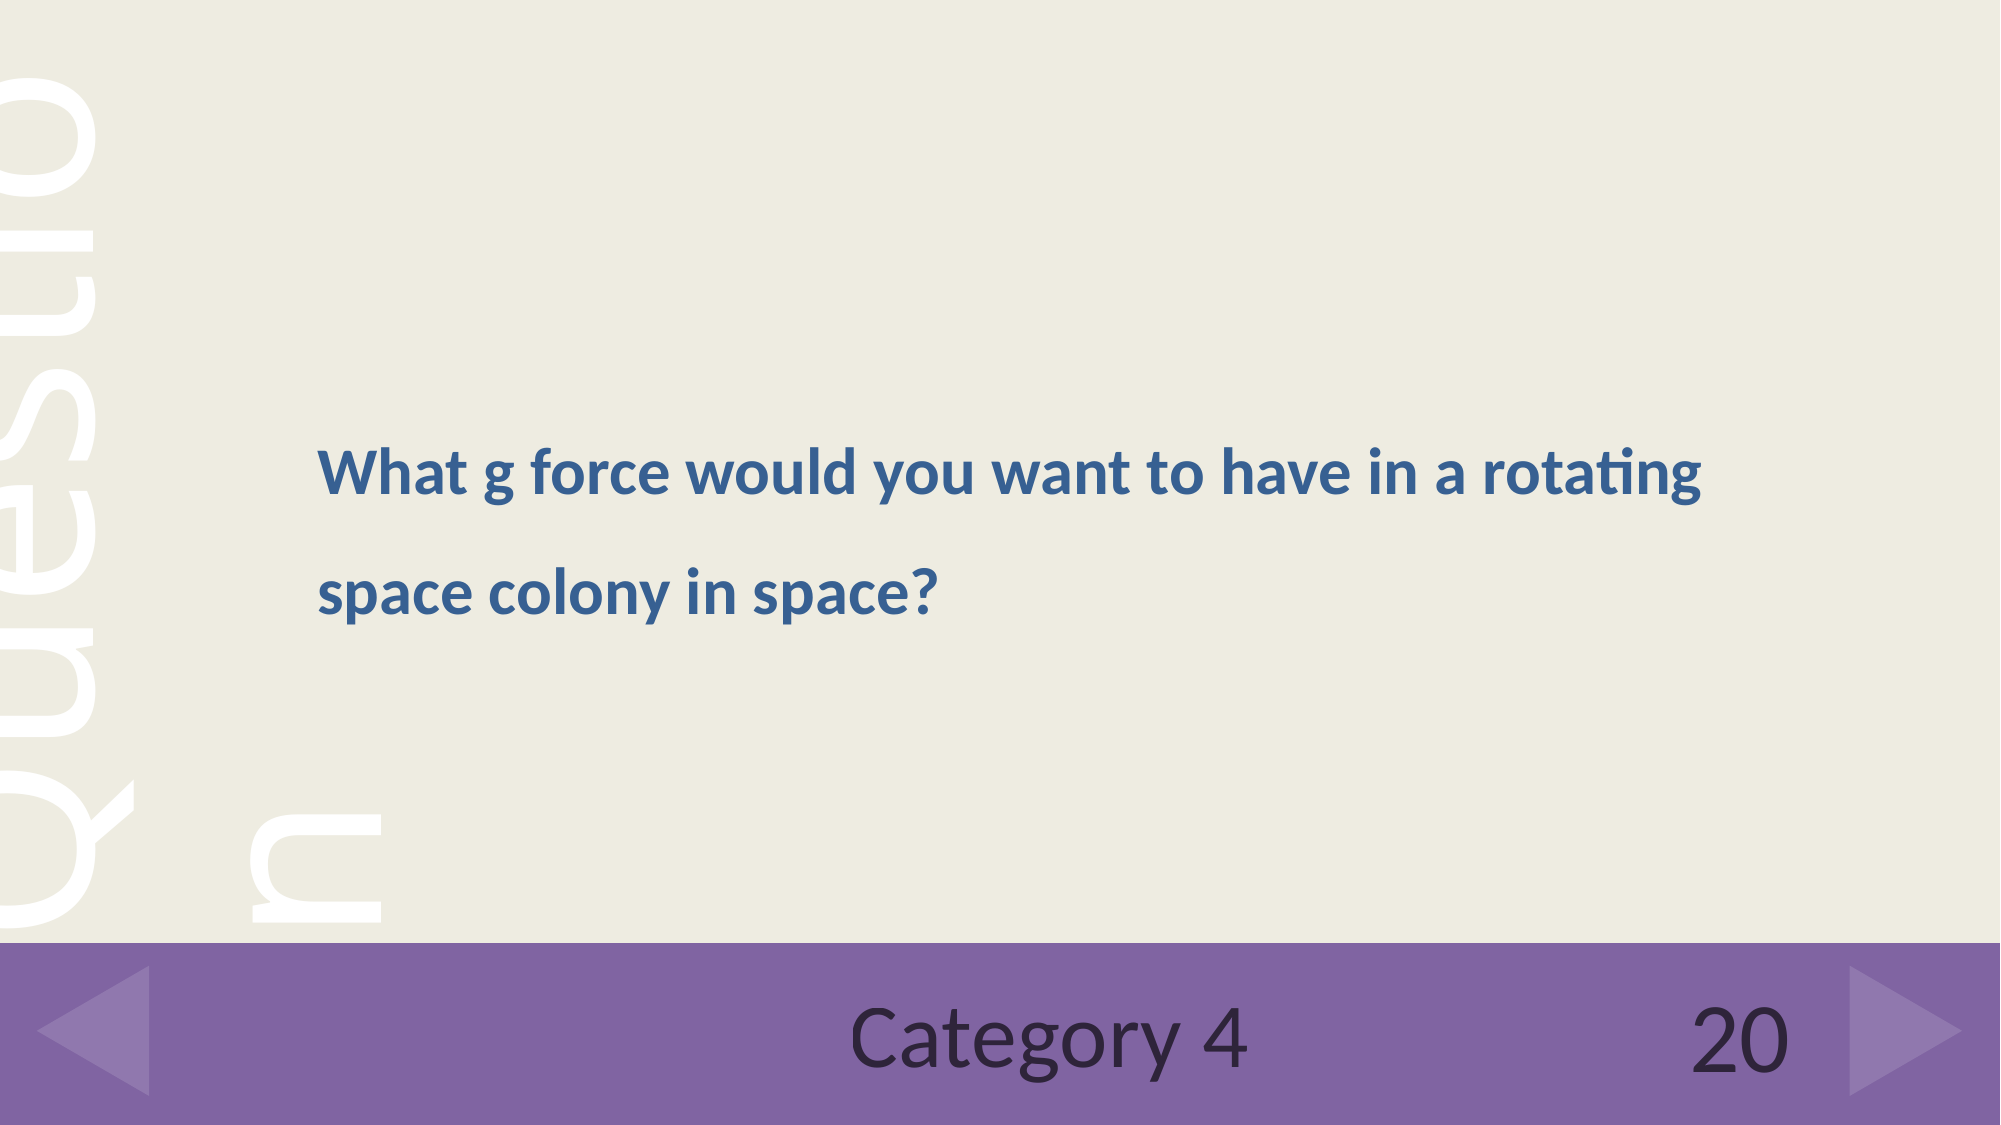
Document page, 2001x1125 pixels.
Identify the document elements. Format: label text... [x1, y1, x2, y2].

title Category 4 [150, 937, 1950, 1125]
list What g force would you want to have in a rotating space colony in space? [302, 149, 1877, 866]
